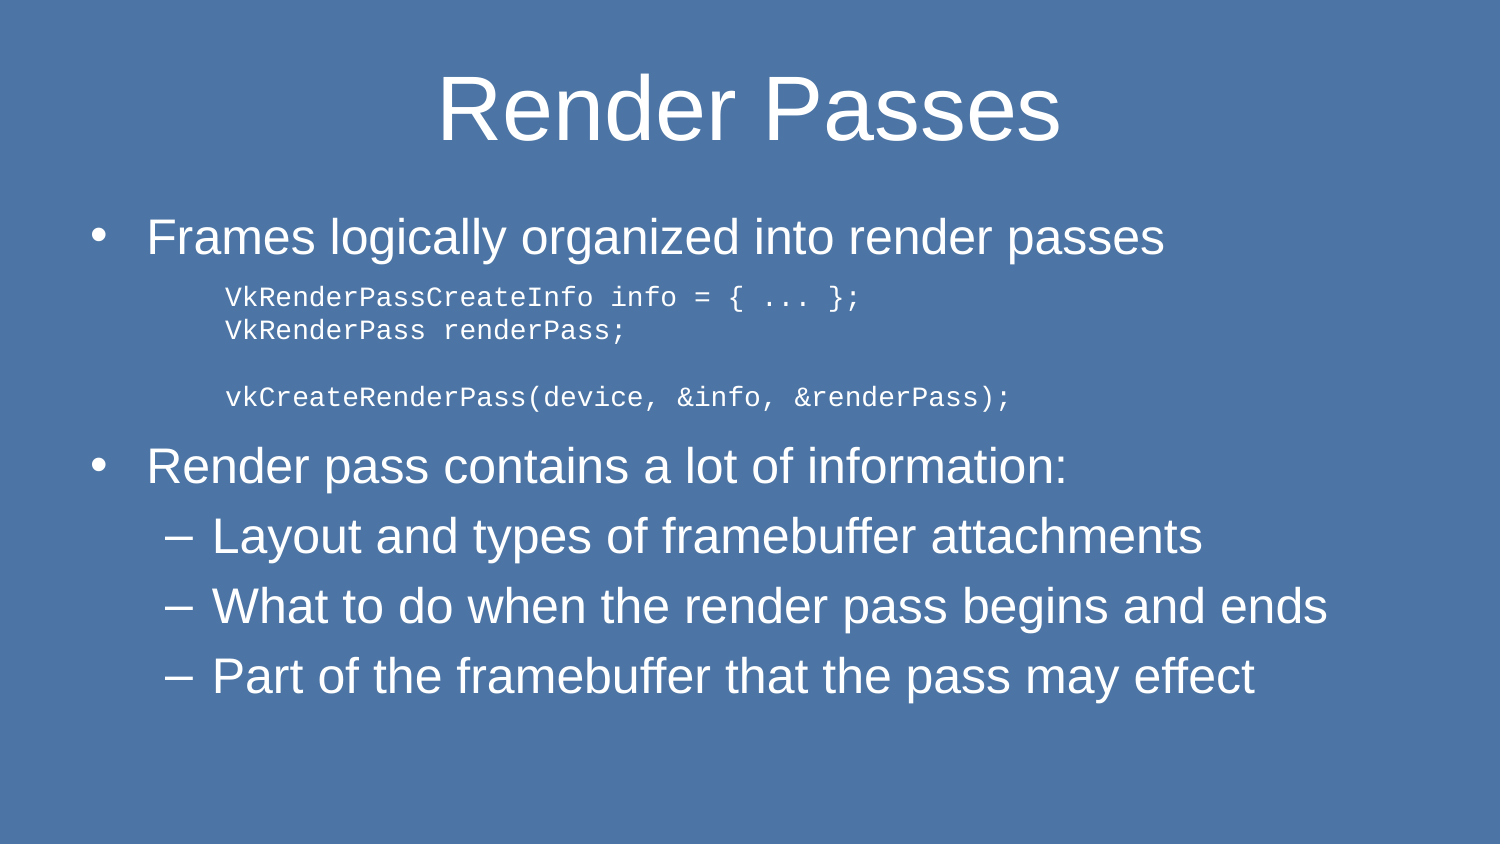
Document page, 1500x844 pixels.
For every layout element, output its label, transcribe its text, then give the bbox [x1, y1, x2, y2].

title Render Passes [75, 33, 1425, 175]
list Frames logically organized into render passes Render pass contains a lot of information: Layout and types of framebuffer attachments What to do when the render pass begins and ends Part of the framebuffer that the pass may effect [75, 196, 1425, 754]
text_box VkRenderPassCreateInfo info = { ... }; VkRenderPass renderPass; vkCreateRenderPass(device, &info, &renderPass); [210, 270, 1028, 419]
